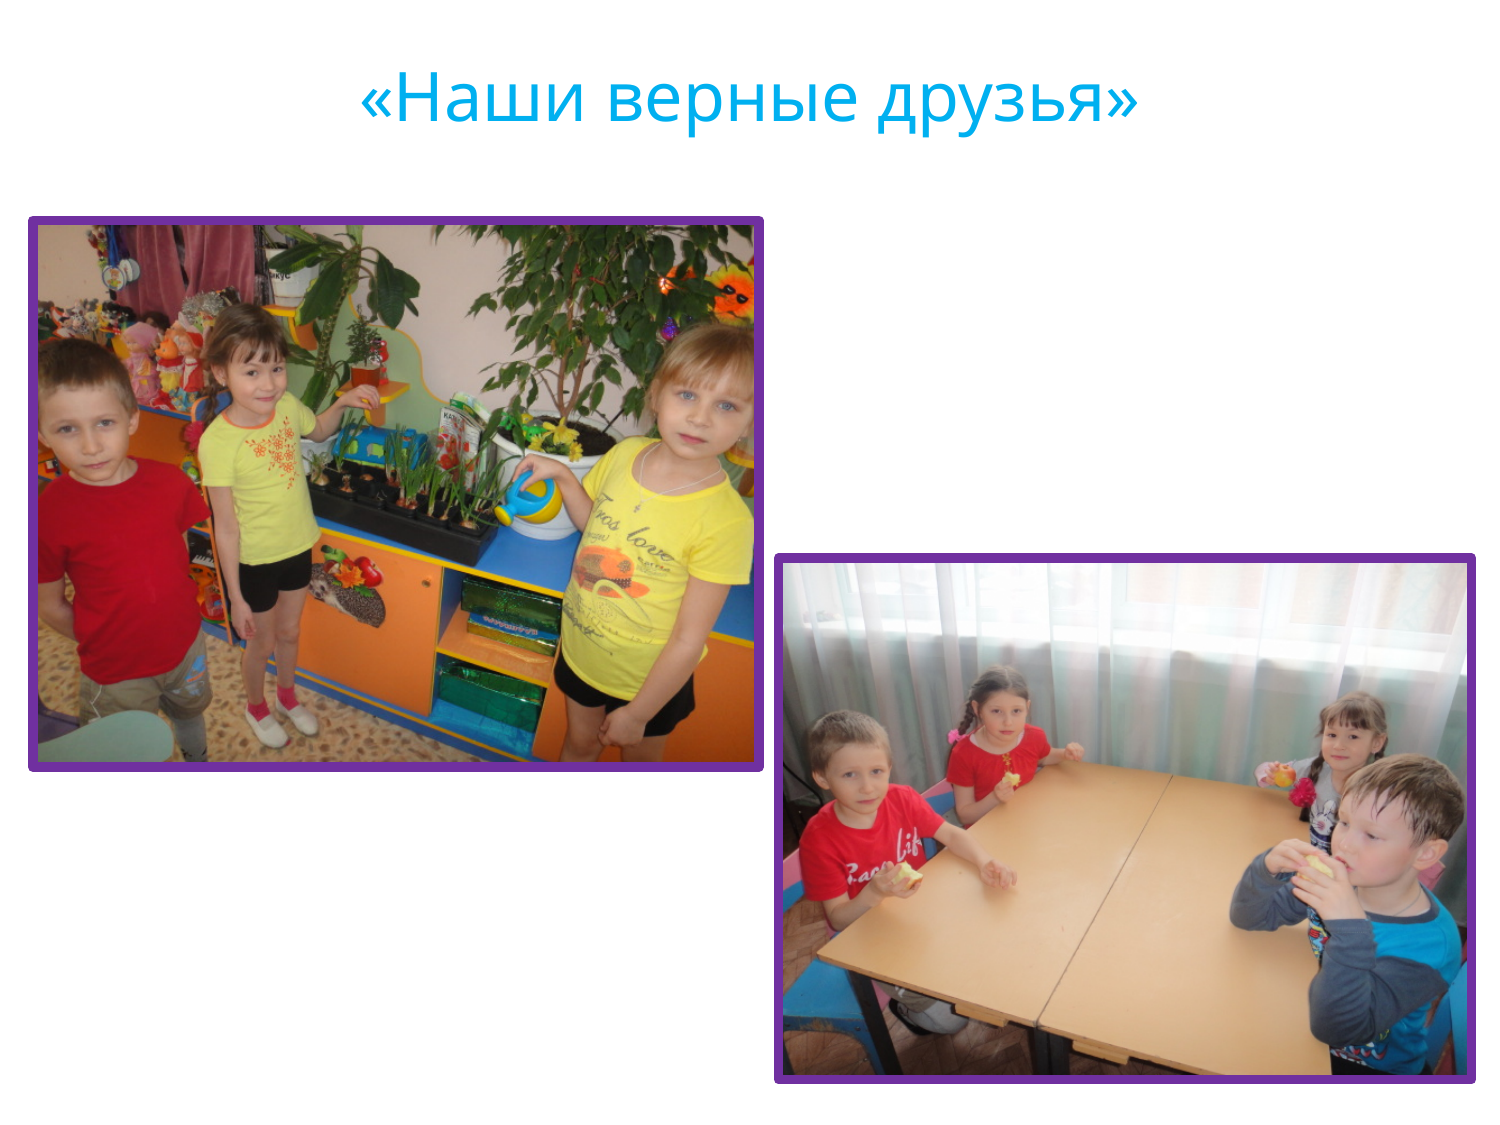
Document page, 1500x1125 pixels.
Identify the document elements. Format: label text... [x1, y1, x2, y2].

picture [783, 562, 1467, 1076]
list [37, 224, 755, 763]
title «Наши верные друзья» [75, 45, 1425, 233]
